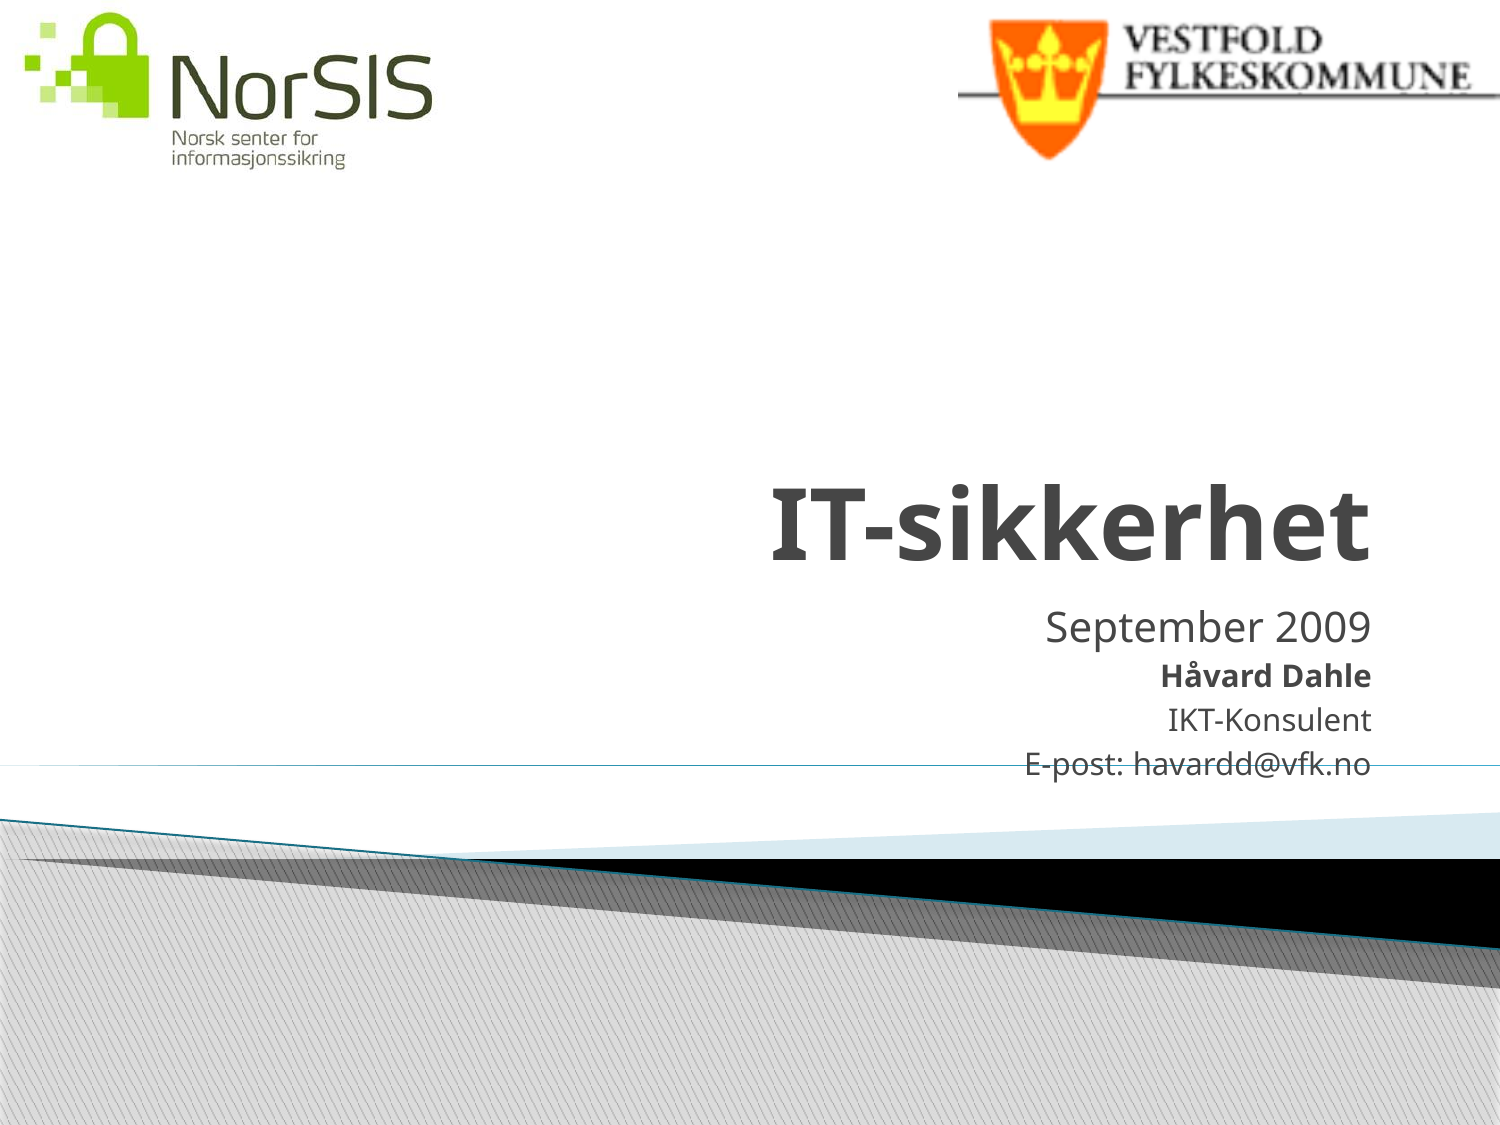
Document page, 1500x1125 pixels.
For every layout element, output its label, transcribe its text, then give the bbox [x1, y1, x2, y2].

picture [958, 0, 1500, 177]
picture [0, 0, 458, 180]
title IT-sikkerhet [112, 287, 1388, 588]
picture [5, 859, 1500, 989]
subtitle September 2009 Håvard Dahle IKT-Konsulent E-post: havardd@vfk.no [112, 592, 1388, 790]
